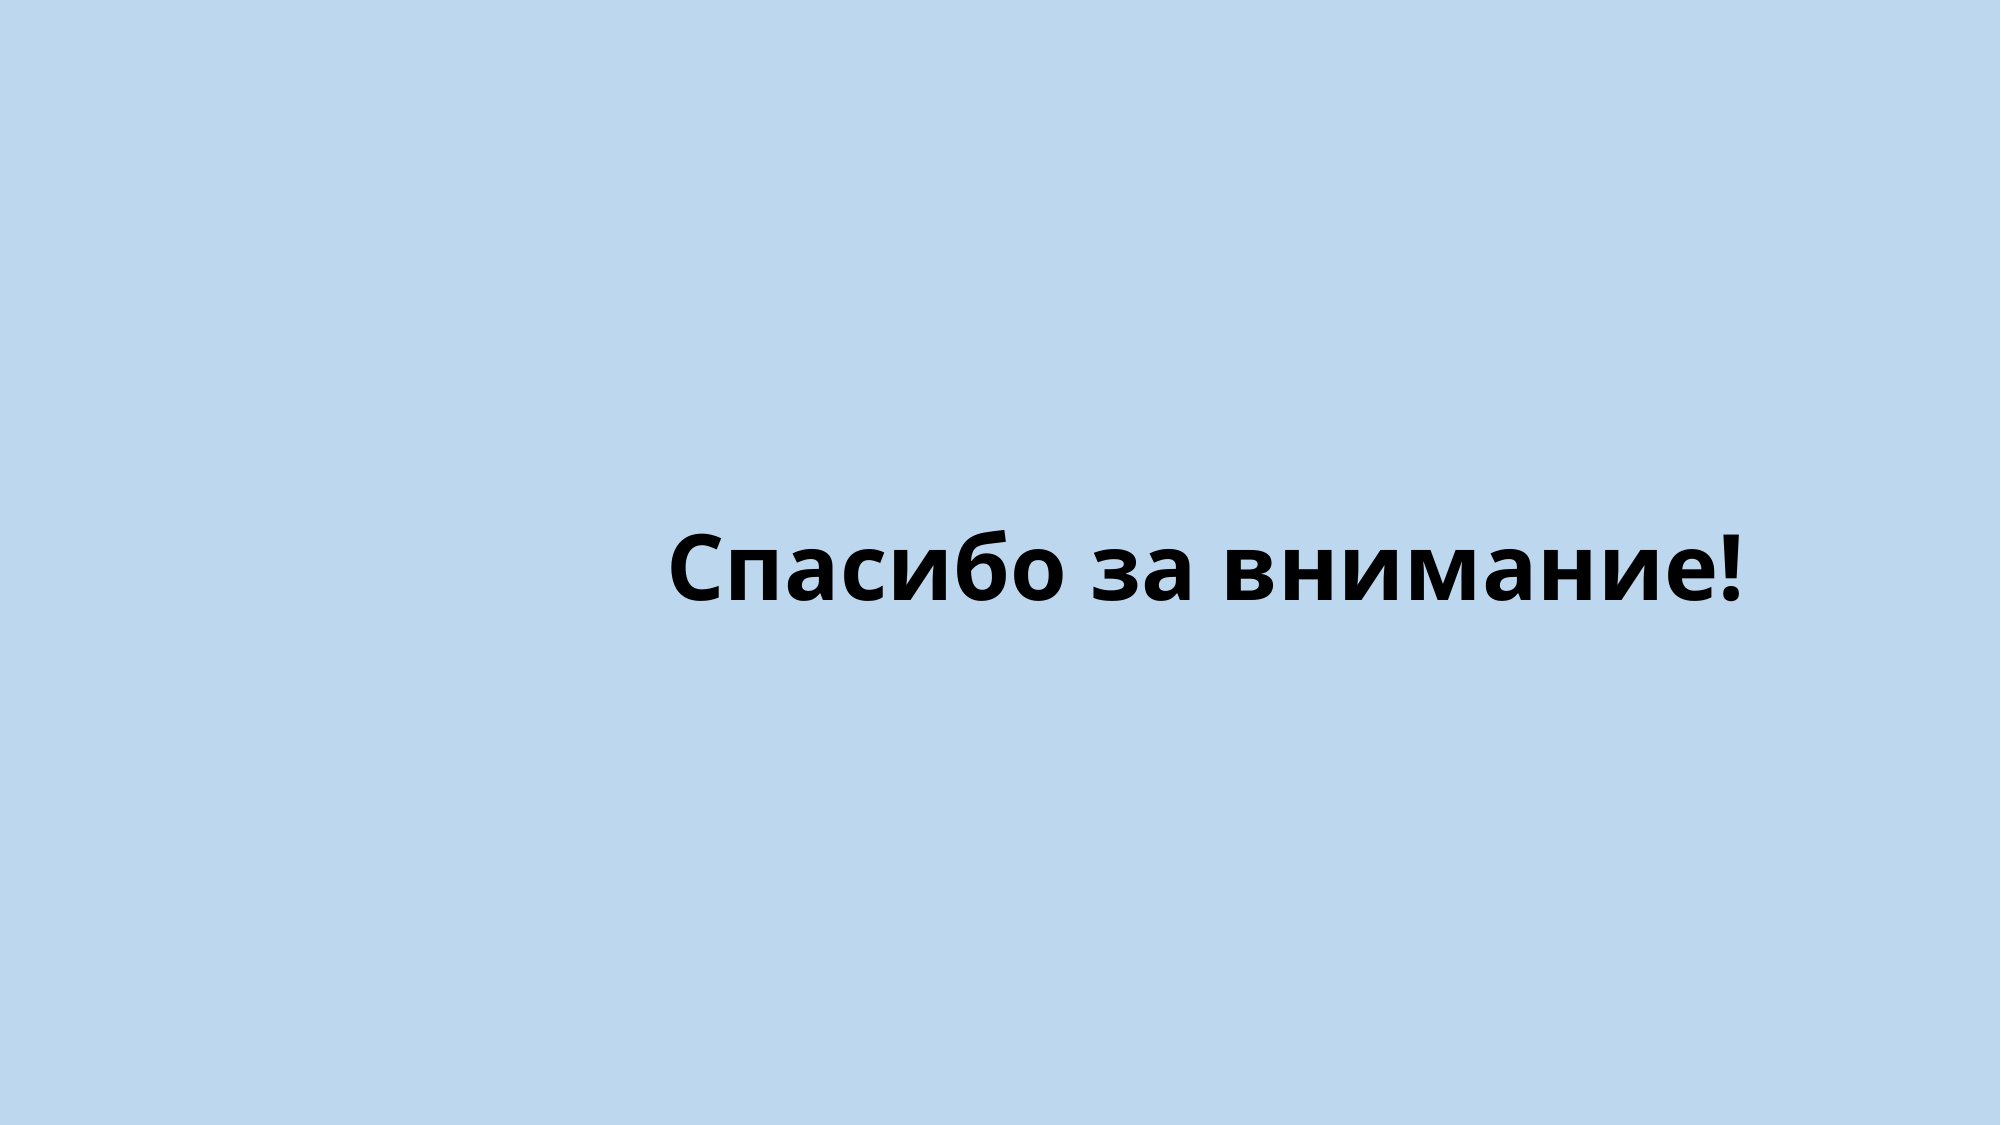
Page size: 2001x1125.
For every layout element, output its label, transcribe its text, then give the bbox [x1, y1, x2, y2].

title Спасибо за внимание! [129, 413, 1854, 728]
